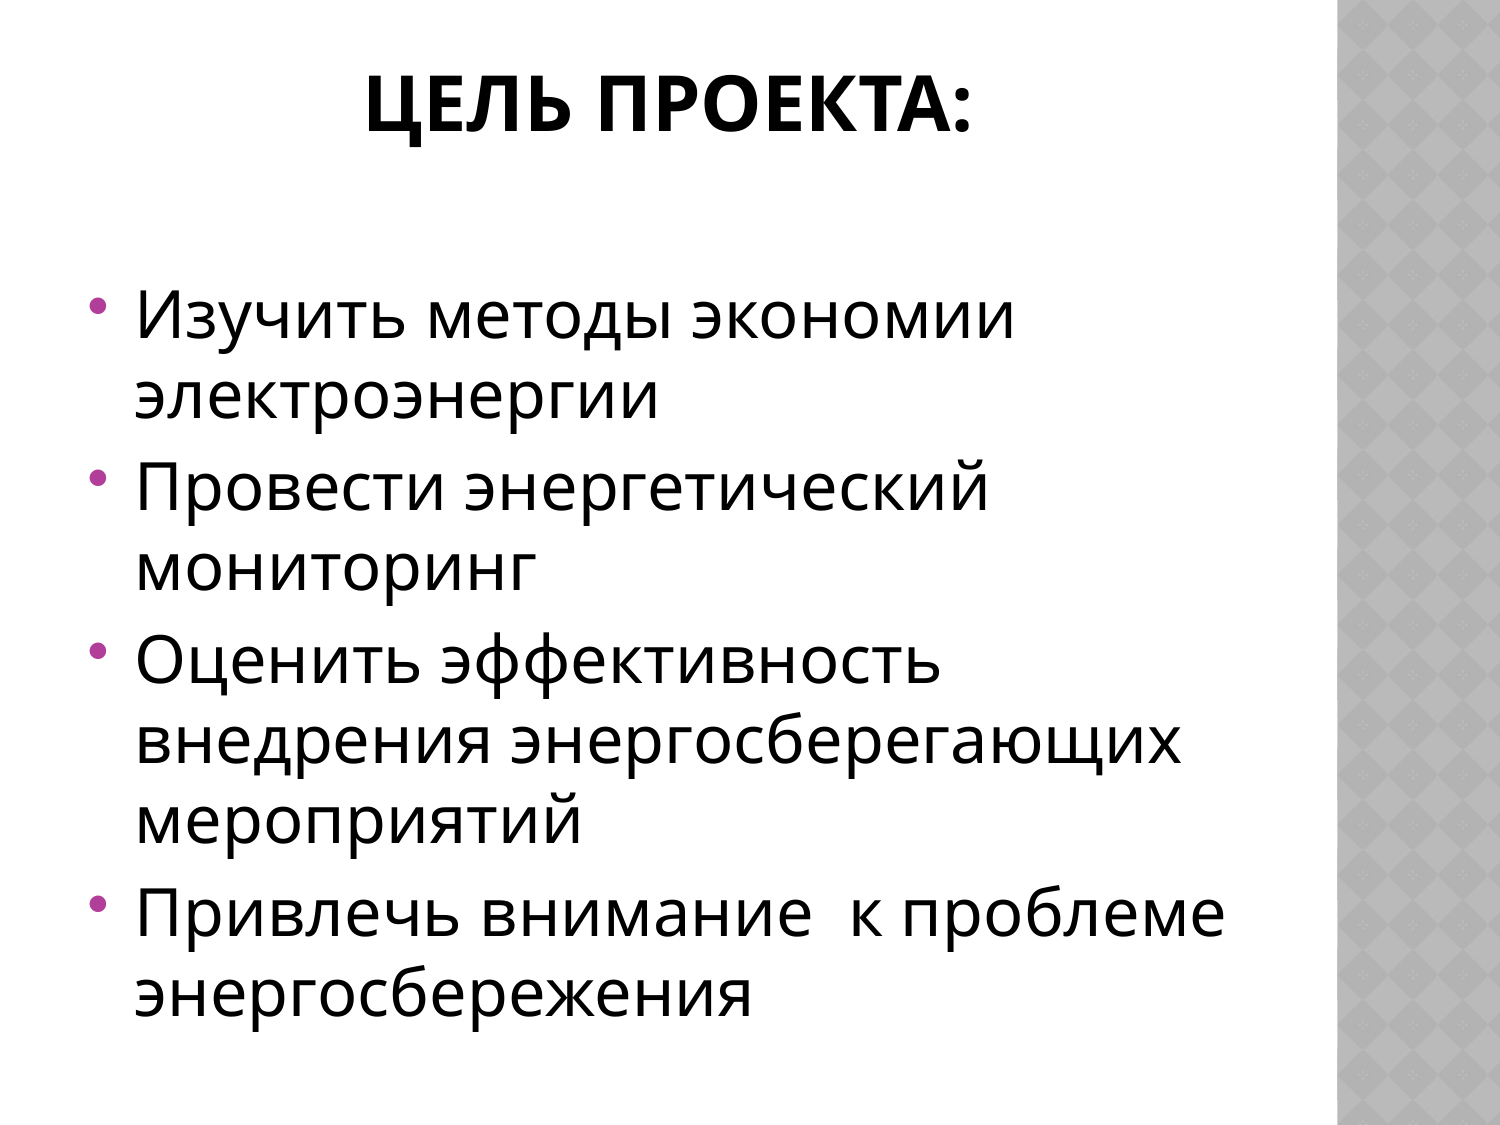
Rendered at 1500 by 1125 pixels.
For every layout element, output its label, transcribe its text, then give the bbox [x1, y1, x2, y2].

table_cell 3 [1337, 0, 1500, 1125]
list Изучить методы экономии электроэнергии Провести энергетический мониторинг Оценить эффективность внедрения энергосберегающих мероприятий Привлечь внимание к проблеме энергосбережения [75, 264, 1263, 1059]
title Цель проекта: [75, 52, 1263, 240]
